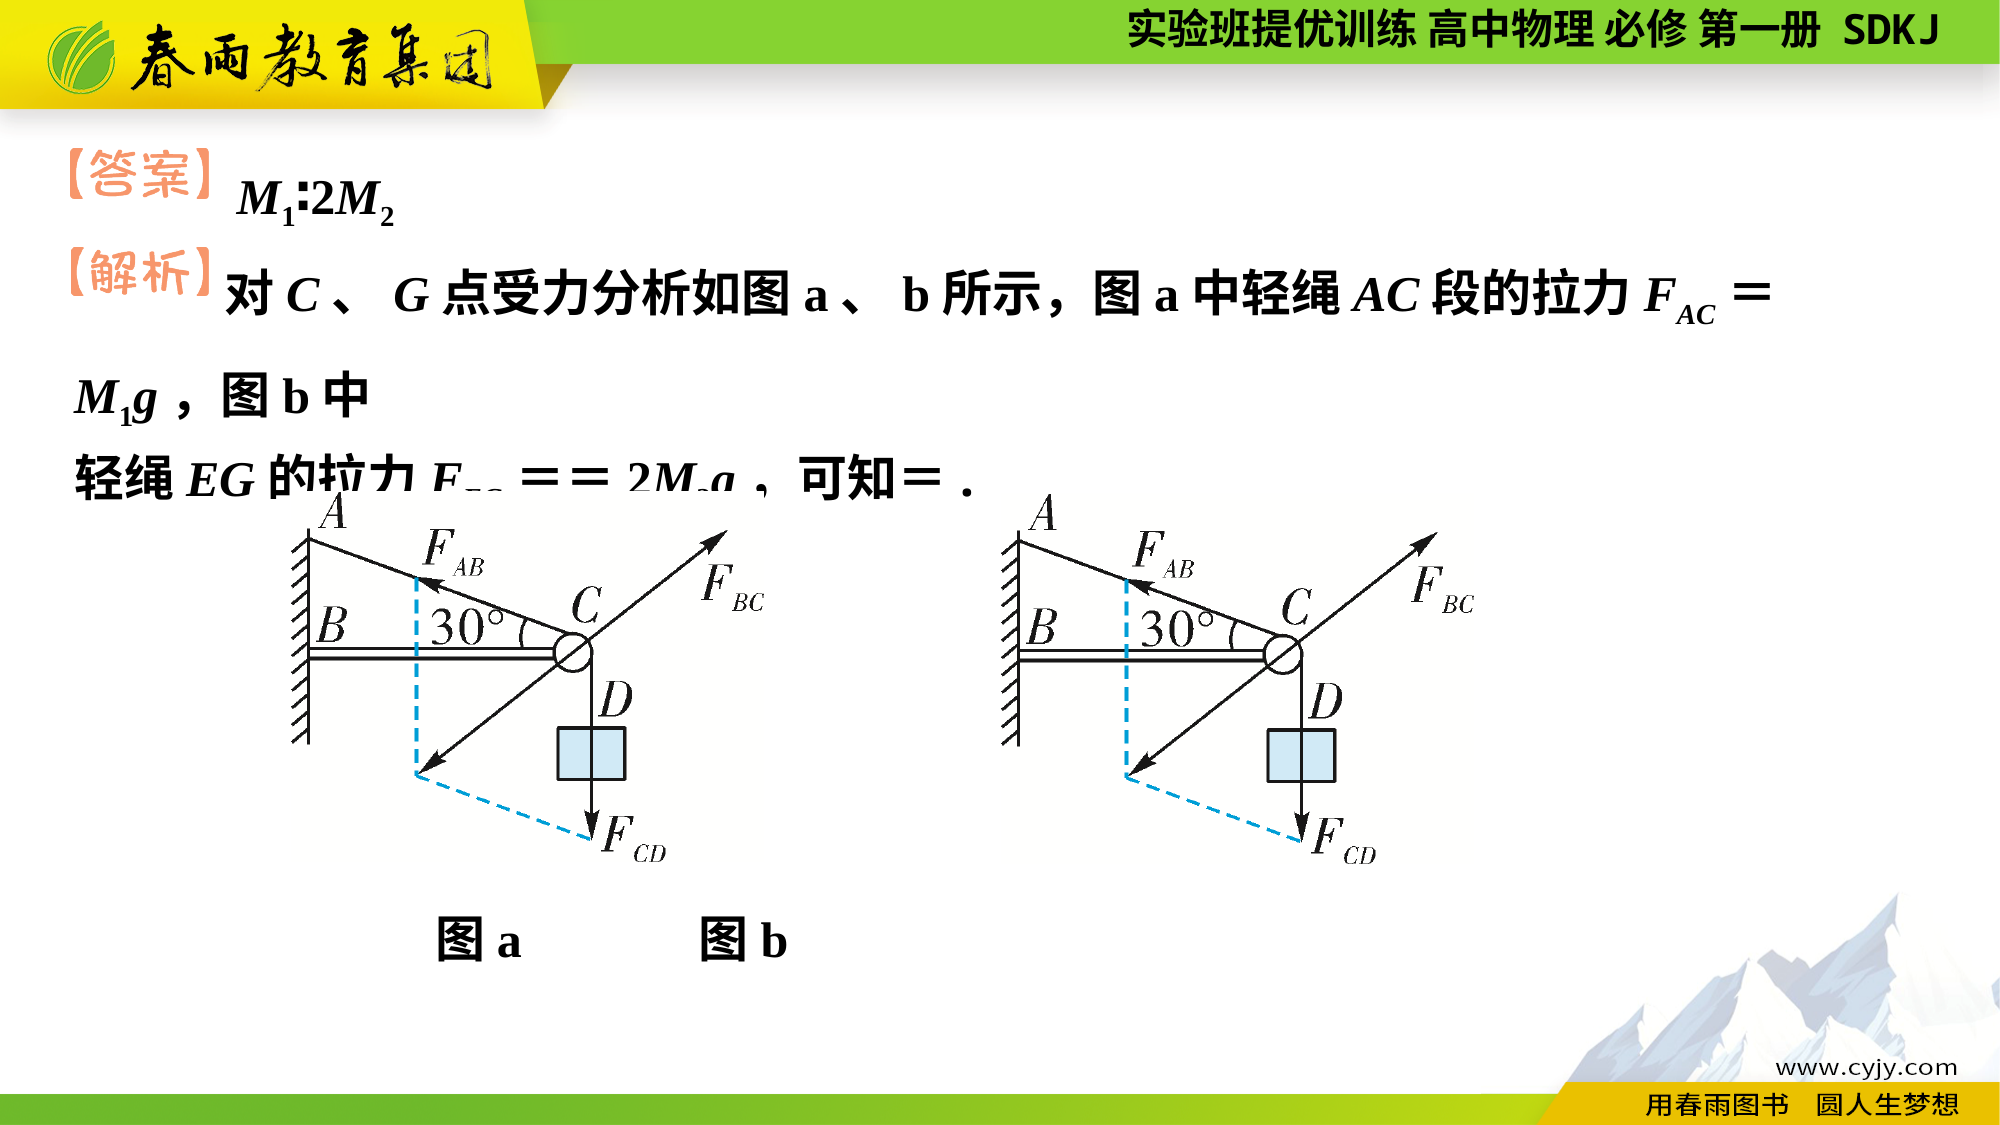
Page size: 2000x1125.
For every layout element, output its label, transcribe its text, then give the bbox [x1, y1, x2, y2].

list M1∶2M2 [59, 122, 1944, 218]
picture [0, 0, 2000, 1125]
text_box 图a 图b [59, 869, 1944, 975]
